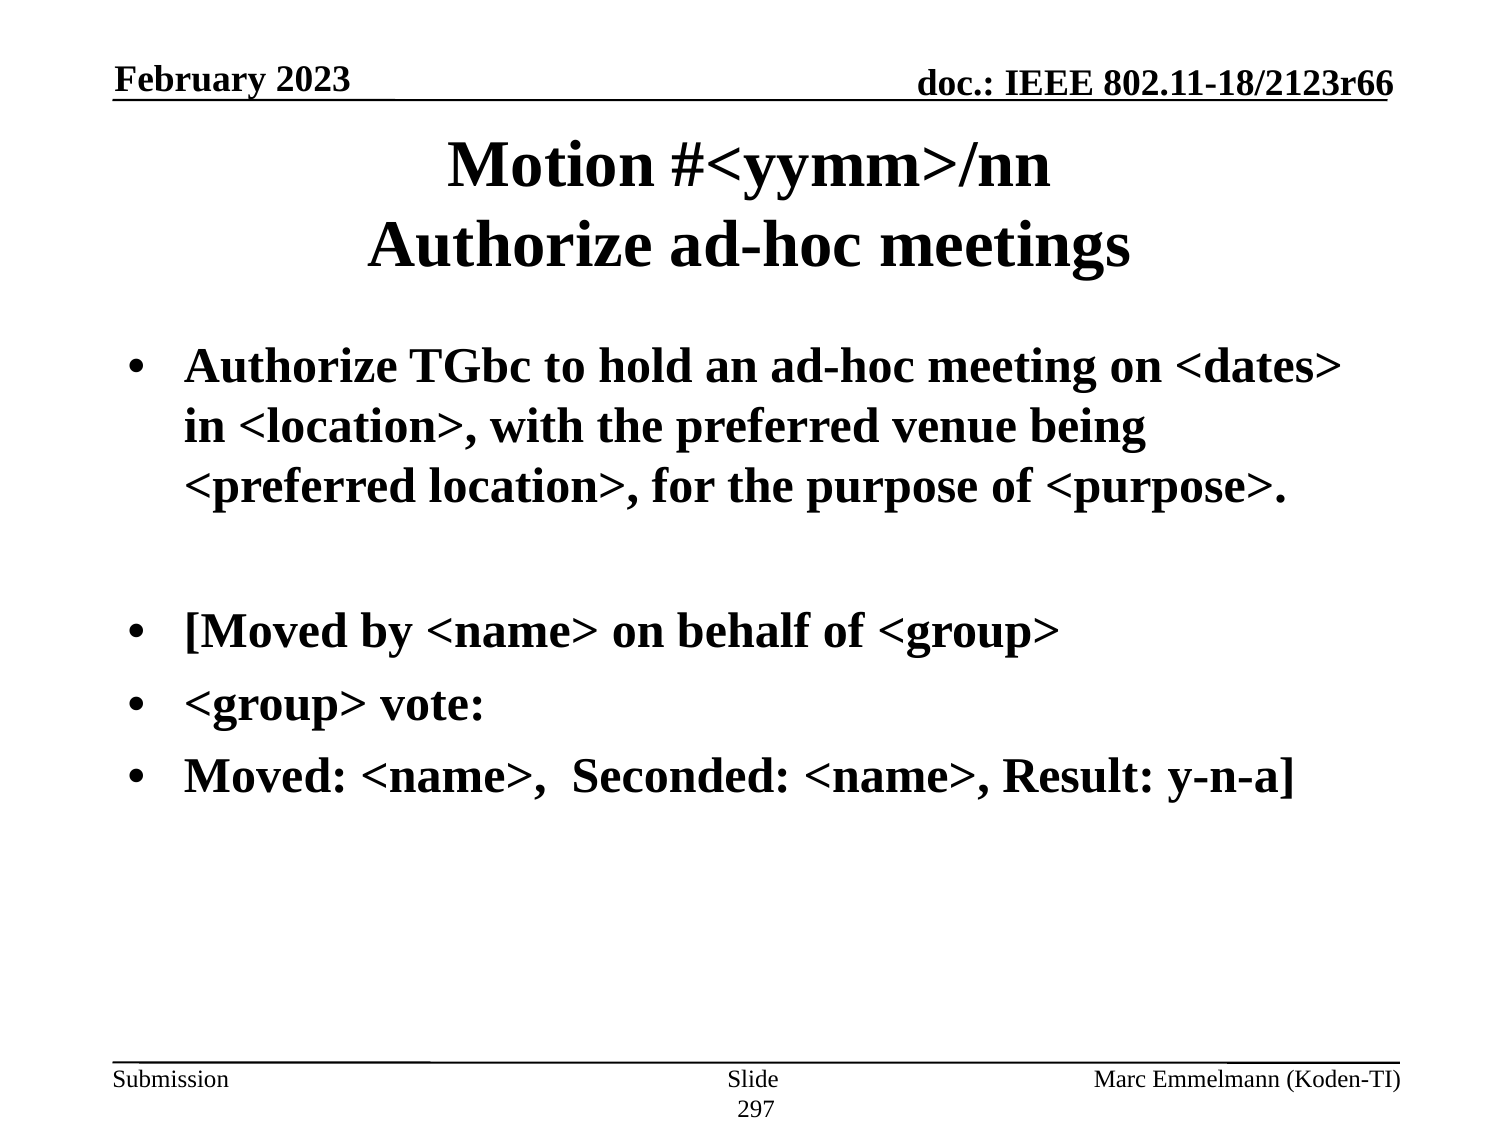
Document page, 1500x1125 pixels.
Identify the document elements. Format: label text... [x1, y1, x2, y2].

slide_number Slide 297 [712, 1061, 800, 1123]
list • Authorize TGbc to hold an ad-hoc meeting on <dates> in <location>, with the preferred venue being <preferred location>, for the purpose of <purpose>. • [Moved by <name> on behalf of <group> • <group> vote: • Moved: <name>, Seconded: <name>, Result: y-n-a] [112, 324, 1388, 1000]
footer Marc Emmelmann (Koden-TI) [878, 1061, 1402, 1093]
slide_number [114, 54, 423, 100]
title Motion #<yymm>/nn Authorize ad-hoc meetings [112, 112, 1388, 288]
